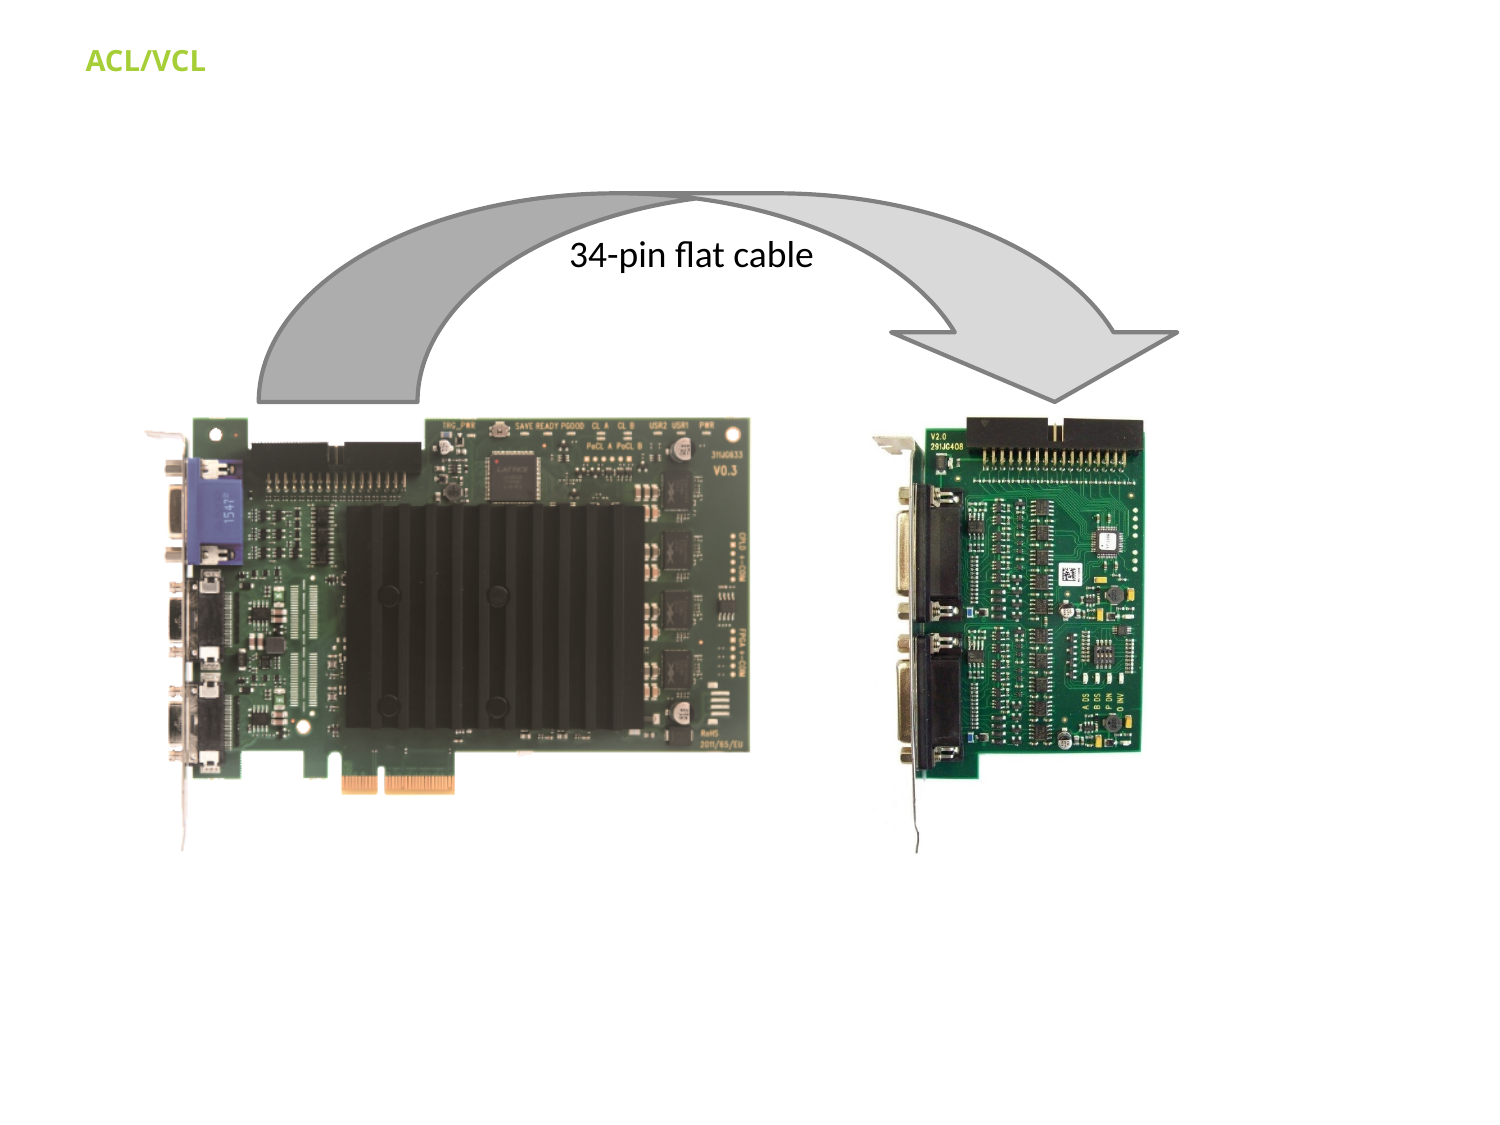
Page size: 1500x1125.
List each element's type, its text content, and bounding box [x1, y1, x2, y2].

picture [869, 415, 1147, 855]
text_box [888, 240, 1180, 404]
picture [139, 410, 754, 859]
text_box 34-pin flat cable [554, 222, 1008, 283]
text_box [256, 191, 964, 405]
text_box ACL/VCL [70, 35, 222, 86]
